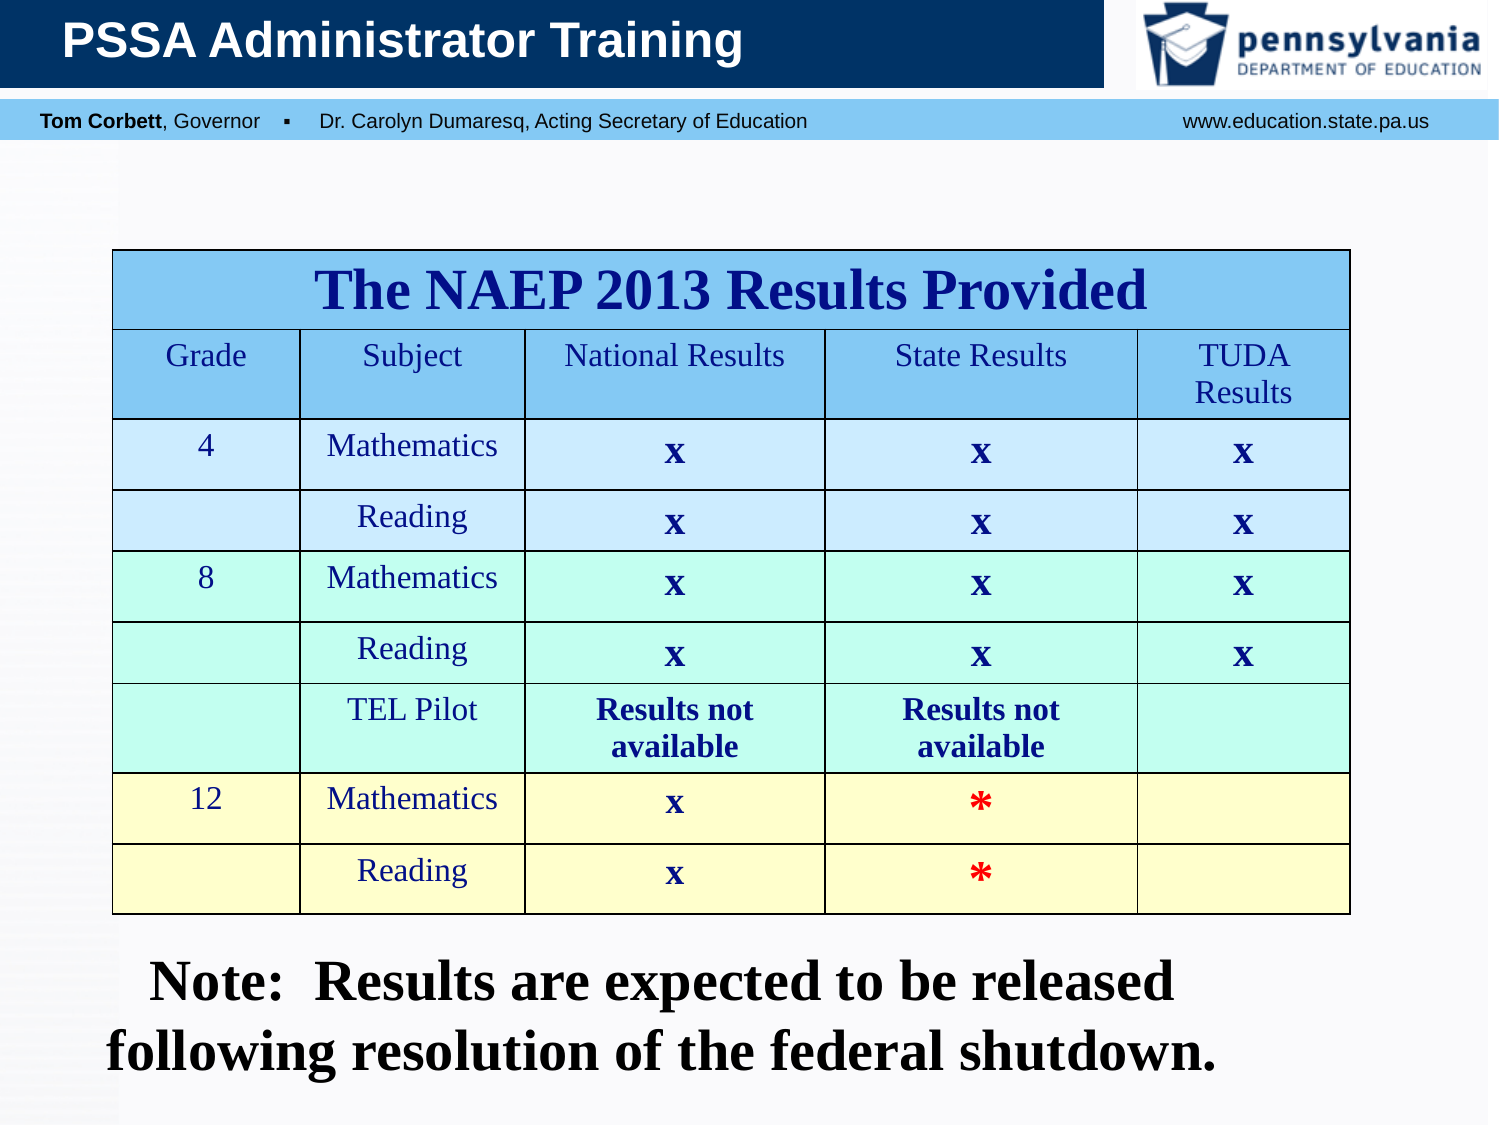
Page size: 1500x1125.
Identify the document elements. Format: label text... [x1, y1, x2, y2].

table_cell [1138, 684, 1349, 772]
table_cell x [826, 552, 1137, 621]
table_cell [113, 623, 299, 683]
table_cell State Results [826, 330, 1137, 418]
table_cell [113, 684, 299, 772]
picture [0, 140, 1488, 1125]
table_cell 12 [113, 774, 299, 843]
table_cell x [826, 420, 1137, 489]
table_cell TUDA Results [1138, 330, 1349, 418]
table_cell x [526, 491, 824, 550]
table_cell Subject [301, 330, 524, 418]
table_cell x [526, 623, 824, 683]
table_cell Reading [301, 491, 524, 550]
table_cell 8 [113, 552, 299, 621]
table_cell [113, 845, 299, 913]
table_cell x [526, 845, 824, 913]
table_cell [1138, 774, 1349, 843]
table_cell * [826, 845, 1137, 913]
table_cell x [1138, 420, 1349, 489]
table_cell x [826, 491, 1137, 550]
table_cell x [1138, 623, 1349, 683]
table_cell Mathematics [301, 552, 524, 621]
table_cell Mathematics [301, 420, 524, 489]
table_cell x [526, 552, 824, 621]
table_cell Grade [113, 330, 299, 418]
table_cell x [526, 774, 824, 843]
table_cell Results not available [526, 684, 824, 772]
list [62, 149, 1413, 1125]
table_cell Mathematics [301, 774, 524, 843]
table_header The NAEP 2013 Results Provided [113, 251, 1349, 329]
picture [0, 0, 1488, 99]
table_cell [113, 491, 299, 550]
table_cell x [526, 420, 824, 489]
table_cell TEL Pilot [301, 684, 524, 772]
table_cell x [826, 623, 1137, 683]
title Note: Results are expected to be released following resolution of the federal shutdown. [24, 1037, 1301, 1088]
table_cell [1138, 845, 1349, 913]
table_cell x [1138, 491, 1349, 550]
table_cell Reading [301, 623, 524, 683]
table_cell National Results [526, 330, 824, 418]
table_cell Results not available [826, 684, 1137, 772]
table_cell 4 [113, 420, 299, 489]
table_cell x [1138, 552, 1349, 621]
table_cell * [826, 774, 1137, 843]
table_cell Reading [301, 845, 524, 913]
